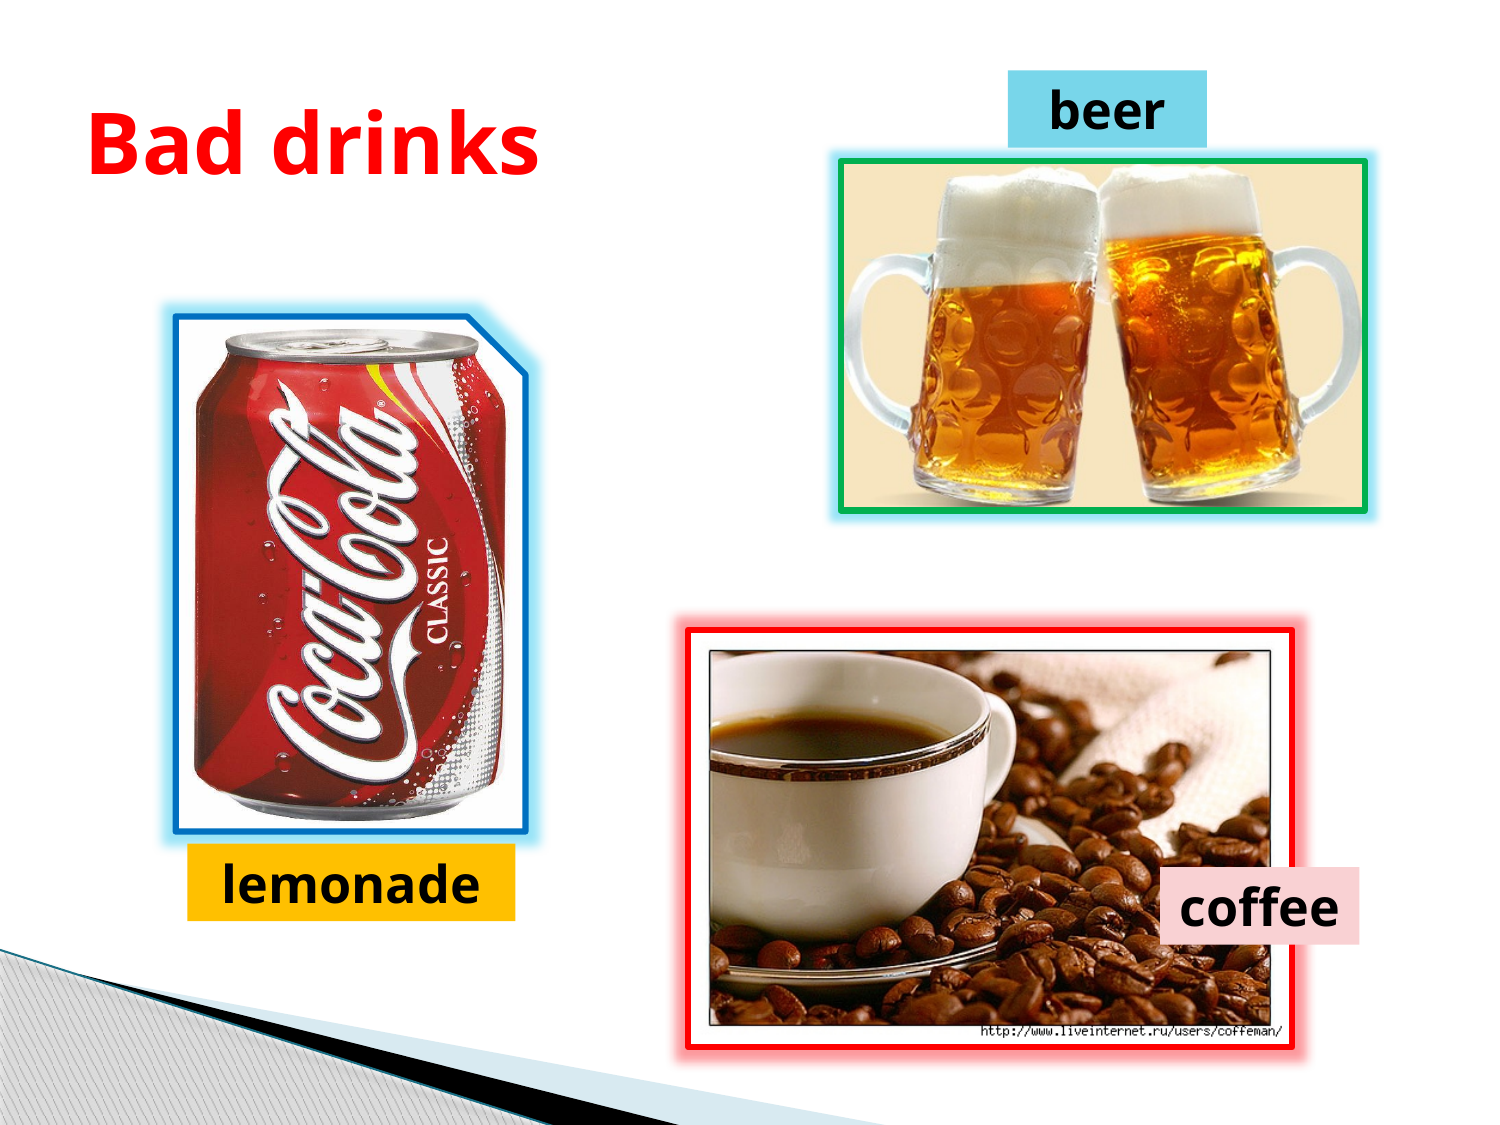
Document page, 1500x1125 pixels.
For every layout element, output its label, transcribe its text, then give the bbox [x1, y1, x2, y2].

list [175, 316, 526, 832]
picture [691, 632, 1290, 1045]
text_box sweets [825, 146, 1381, 235]
picture [843, 163, 1362, 508]
text_box coffee [1295, 867, 1360, 945]
text_box beer [1007, 70, 1207, 148]
text_box lemonade [187, 844, 516, 922]
title Bad drinks [70, 46, 1421, 235]
